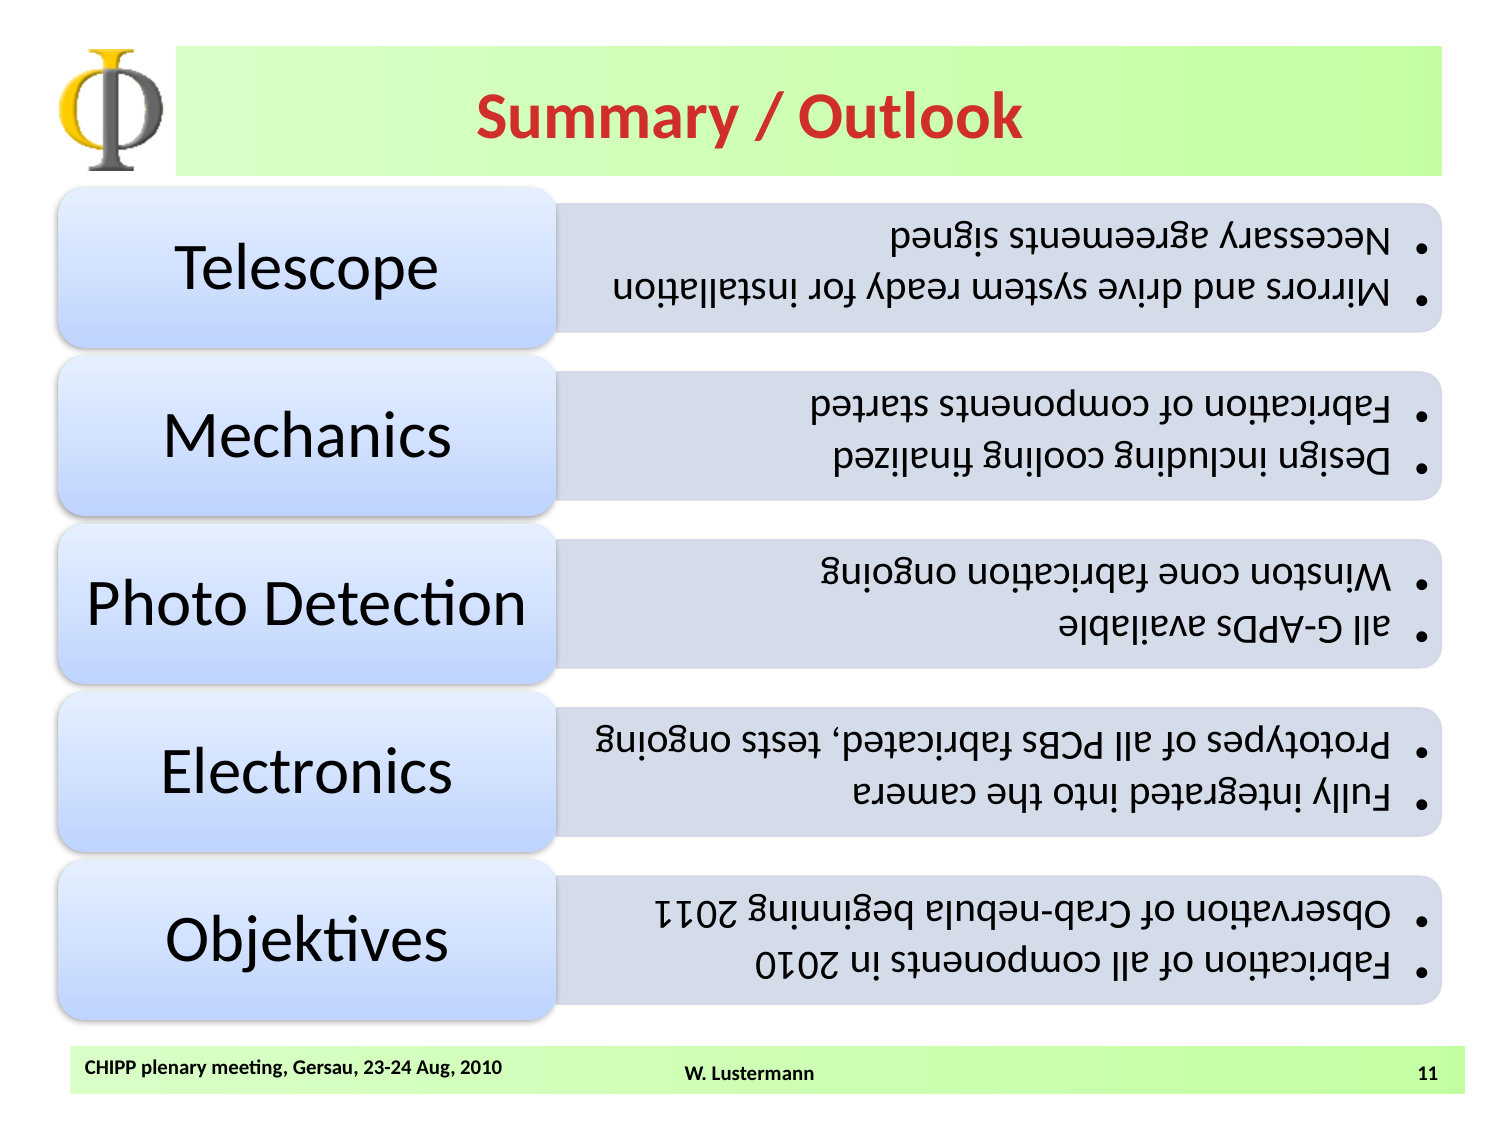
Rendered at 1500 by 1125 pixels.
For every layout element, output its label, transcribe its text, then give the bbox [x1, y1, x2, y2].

text_box Summary / Outlook [58, 46, 1442, 176]
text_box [58, 187, 1442, 1021]
